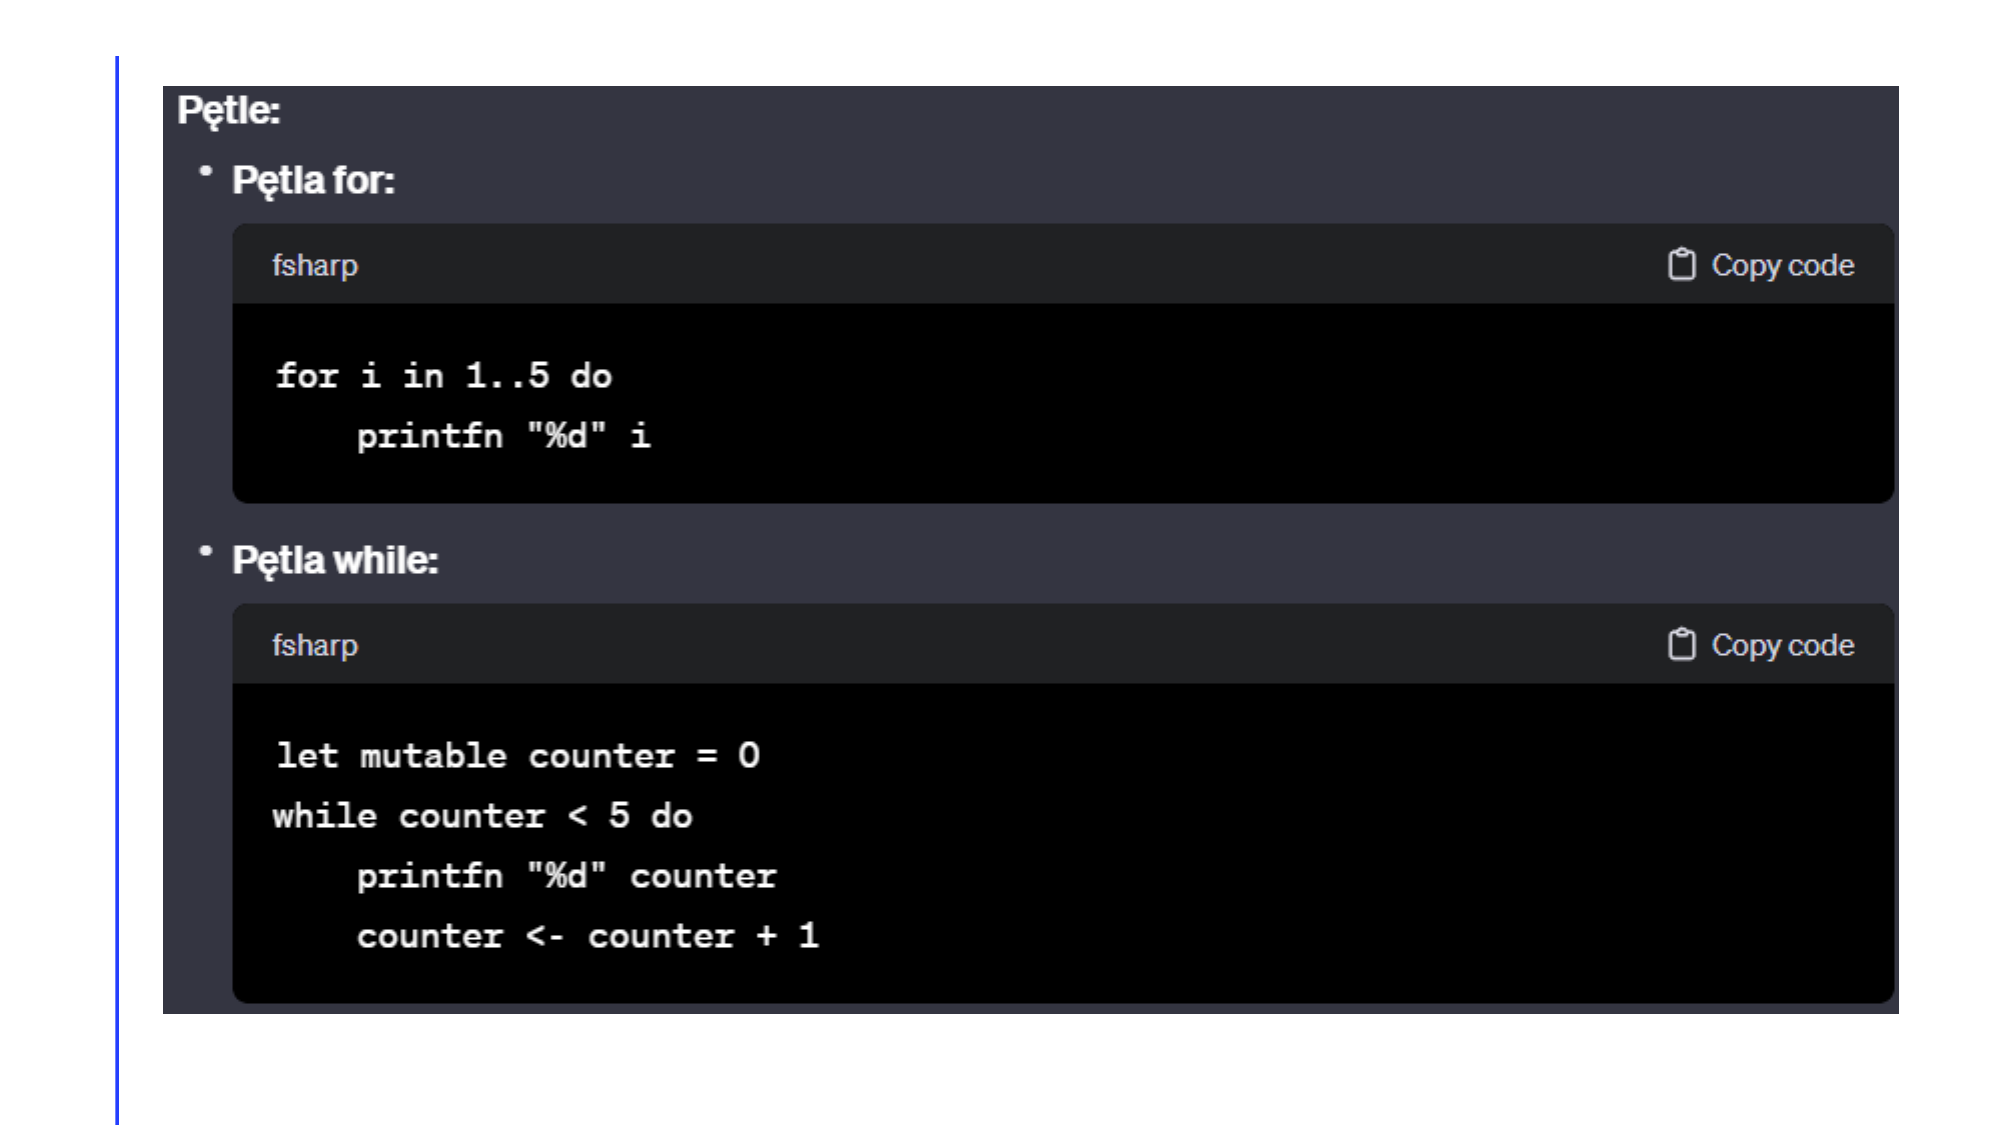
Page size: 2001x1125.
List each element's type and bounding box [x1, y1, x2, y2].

picture [163, 86, 1899, 1014]
